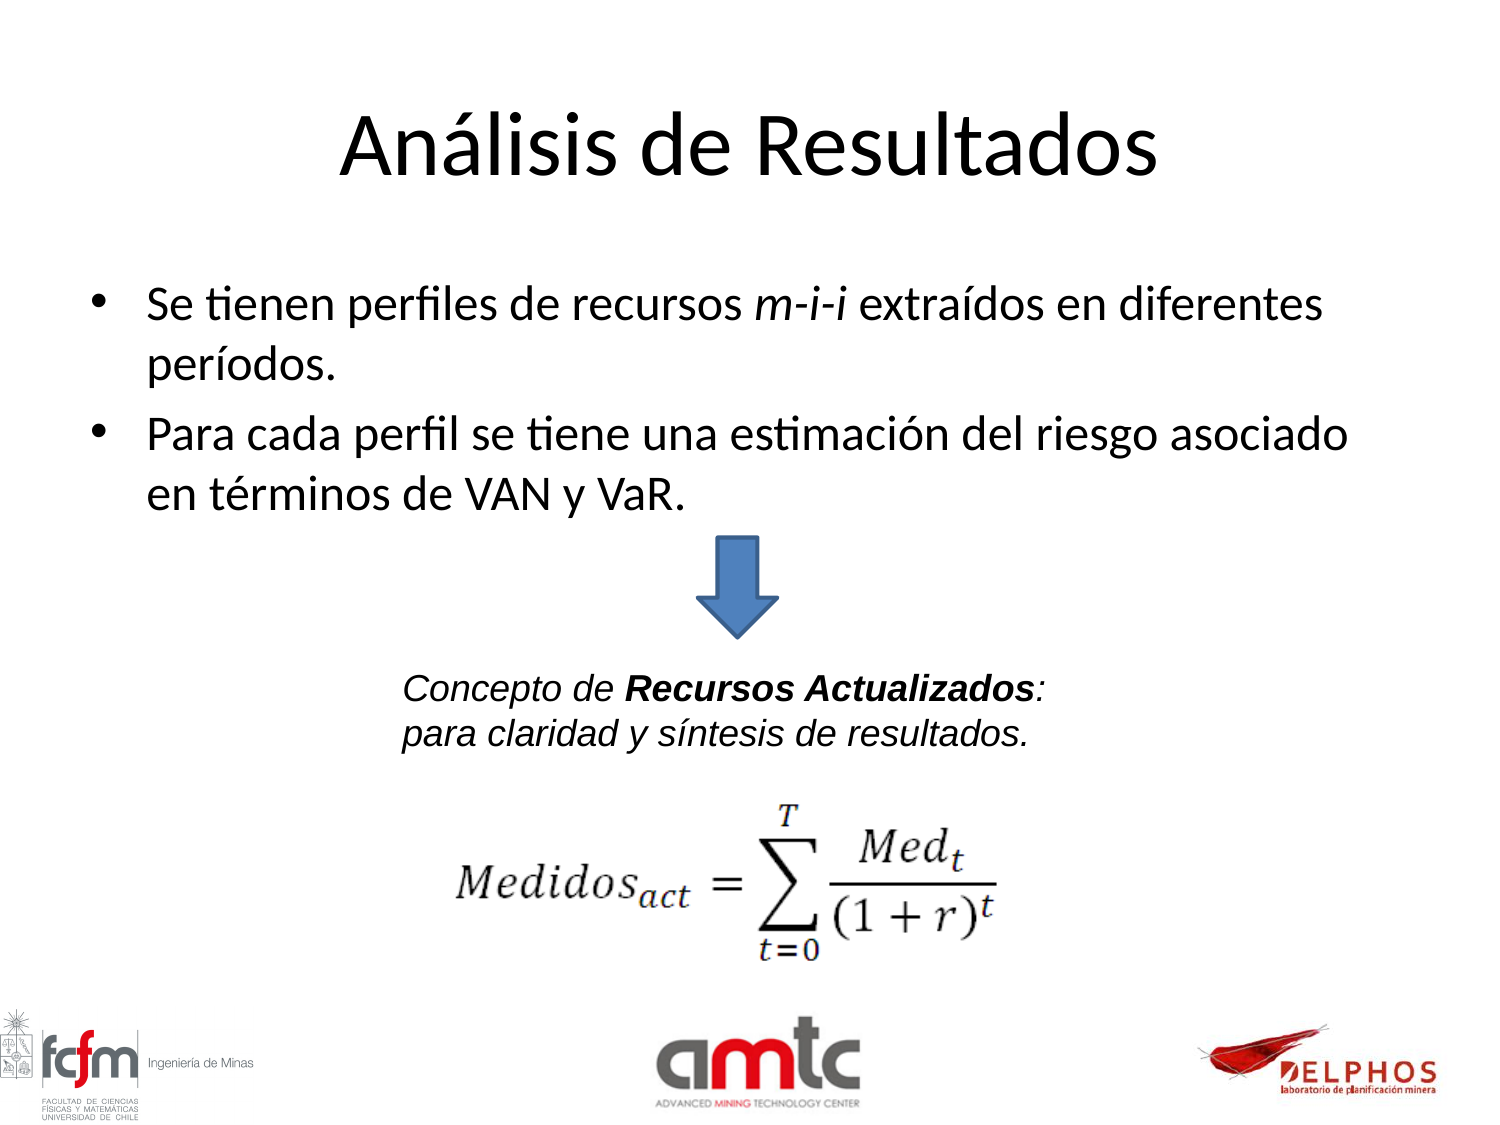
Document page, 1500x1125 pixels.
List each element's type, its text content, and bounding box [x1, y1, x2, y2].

picture [0, 1006, 254, 1125]
text_box Concepto de Recursos Actualizados: para claridad y síntesis de resultados. [387, 656, 1088, 762]
picture [424, 774, 1051, 1001]
text_box [695, 535, 780, 640]
picture [1178, 1006, 1500, 1125]
picture [642, 1006, 876, 1125]
list Se tienen perfiles de recursos m-i-i extraídos en diferentes períodos. Para cada perfil se tiene una estimación del riesgo asociado en términos de VAN y VaR. [74, 262, 1426, 1006]
title Análisis de Resultados [74, 44, 1426, 233]
